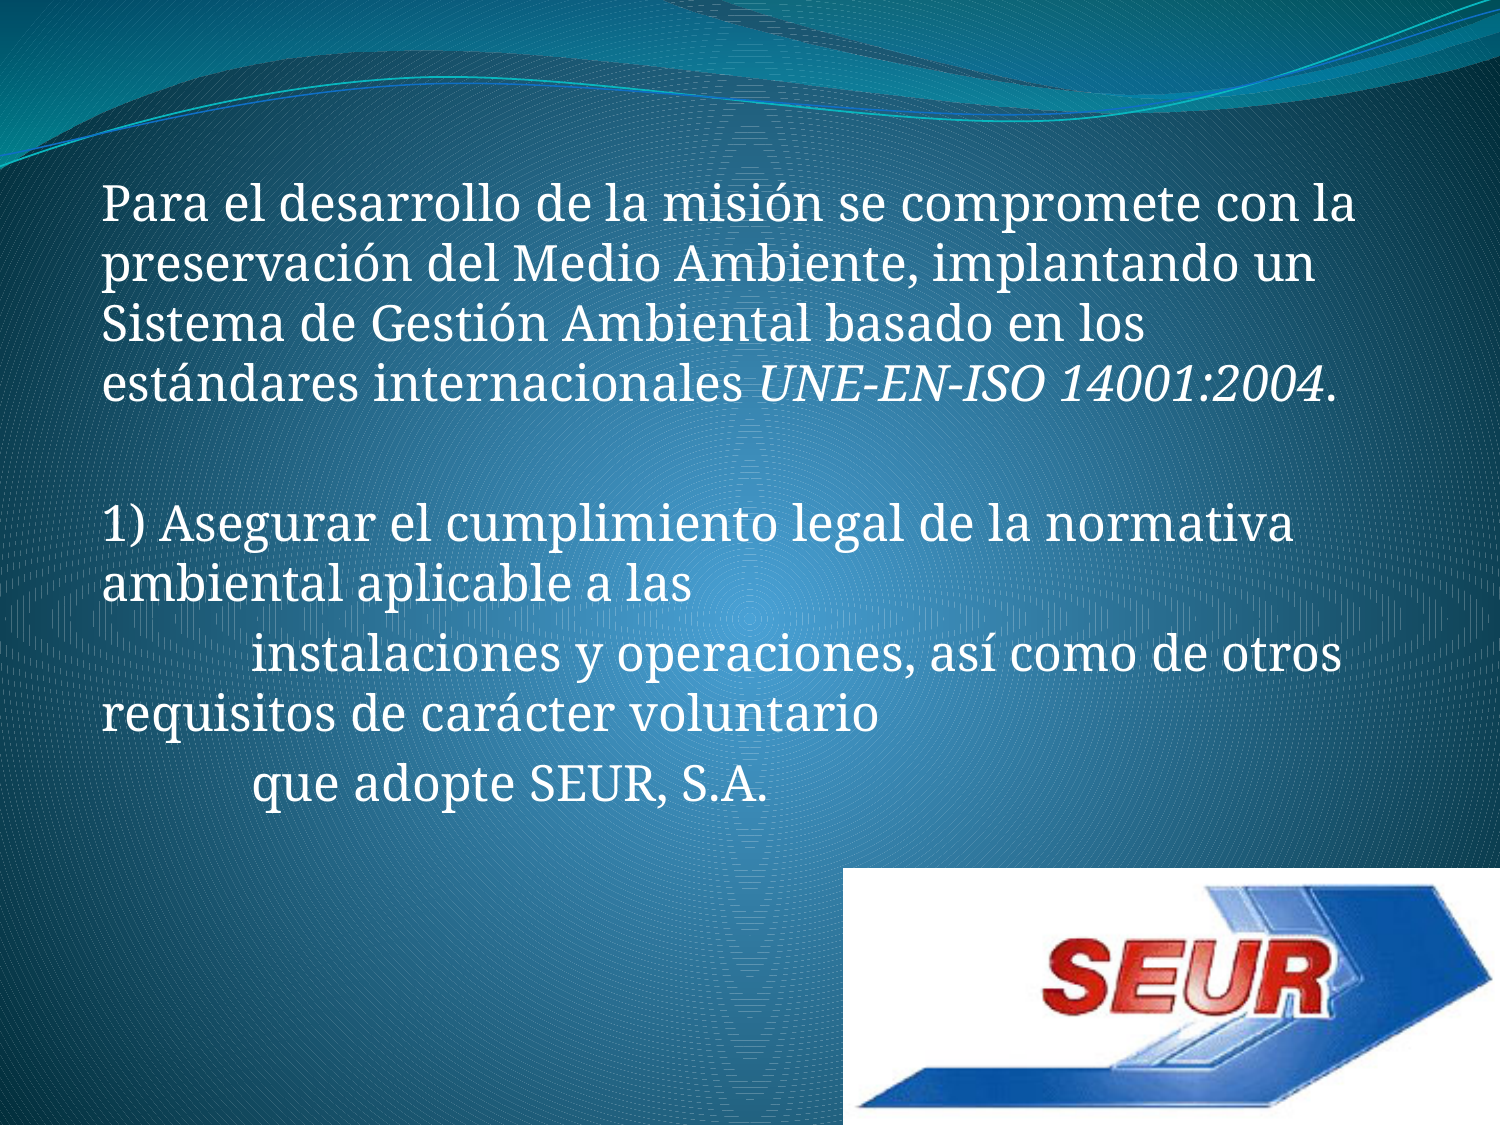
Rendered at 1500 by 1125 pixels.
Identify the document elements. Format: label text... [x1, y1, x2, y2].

picture [843, 868, 1500, 1125]
list Para el desarrollo de la misión se compromete con la preservación del Medio Ambiente, implantando un Sistema de Gestión Ambiental basado en los estándares internacionales UNE-EN-ISO 14001:2004. 1) Asegurar el cumplimiento legal de la normativa ambiental aplicable a las instalaciones y operaciones, así como de otros requisitos de carácter voluntario que adopte SEUR, S.A. [93, 163, 1369, 1079]
